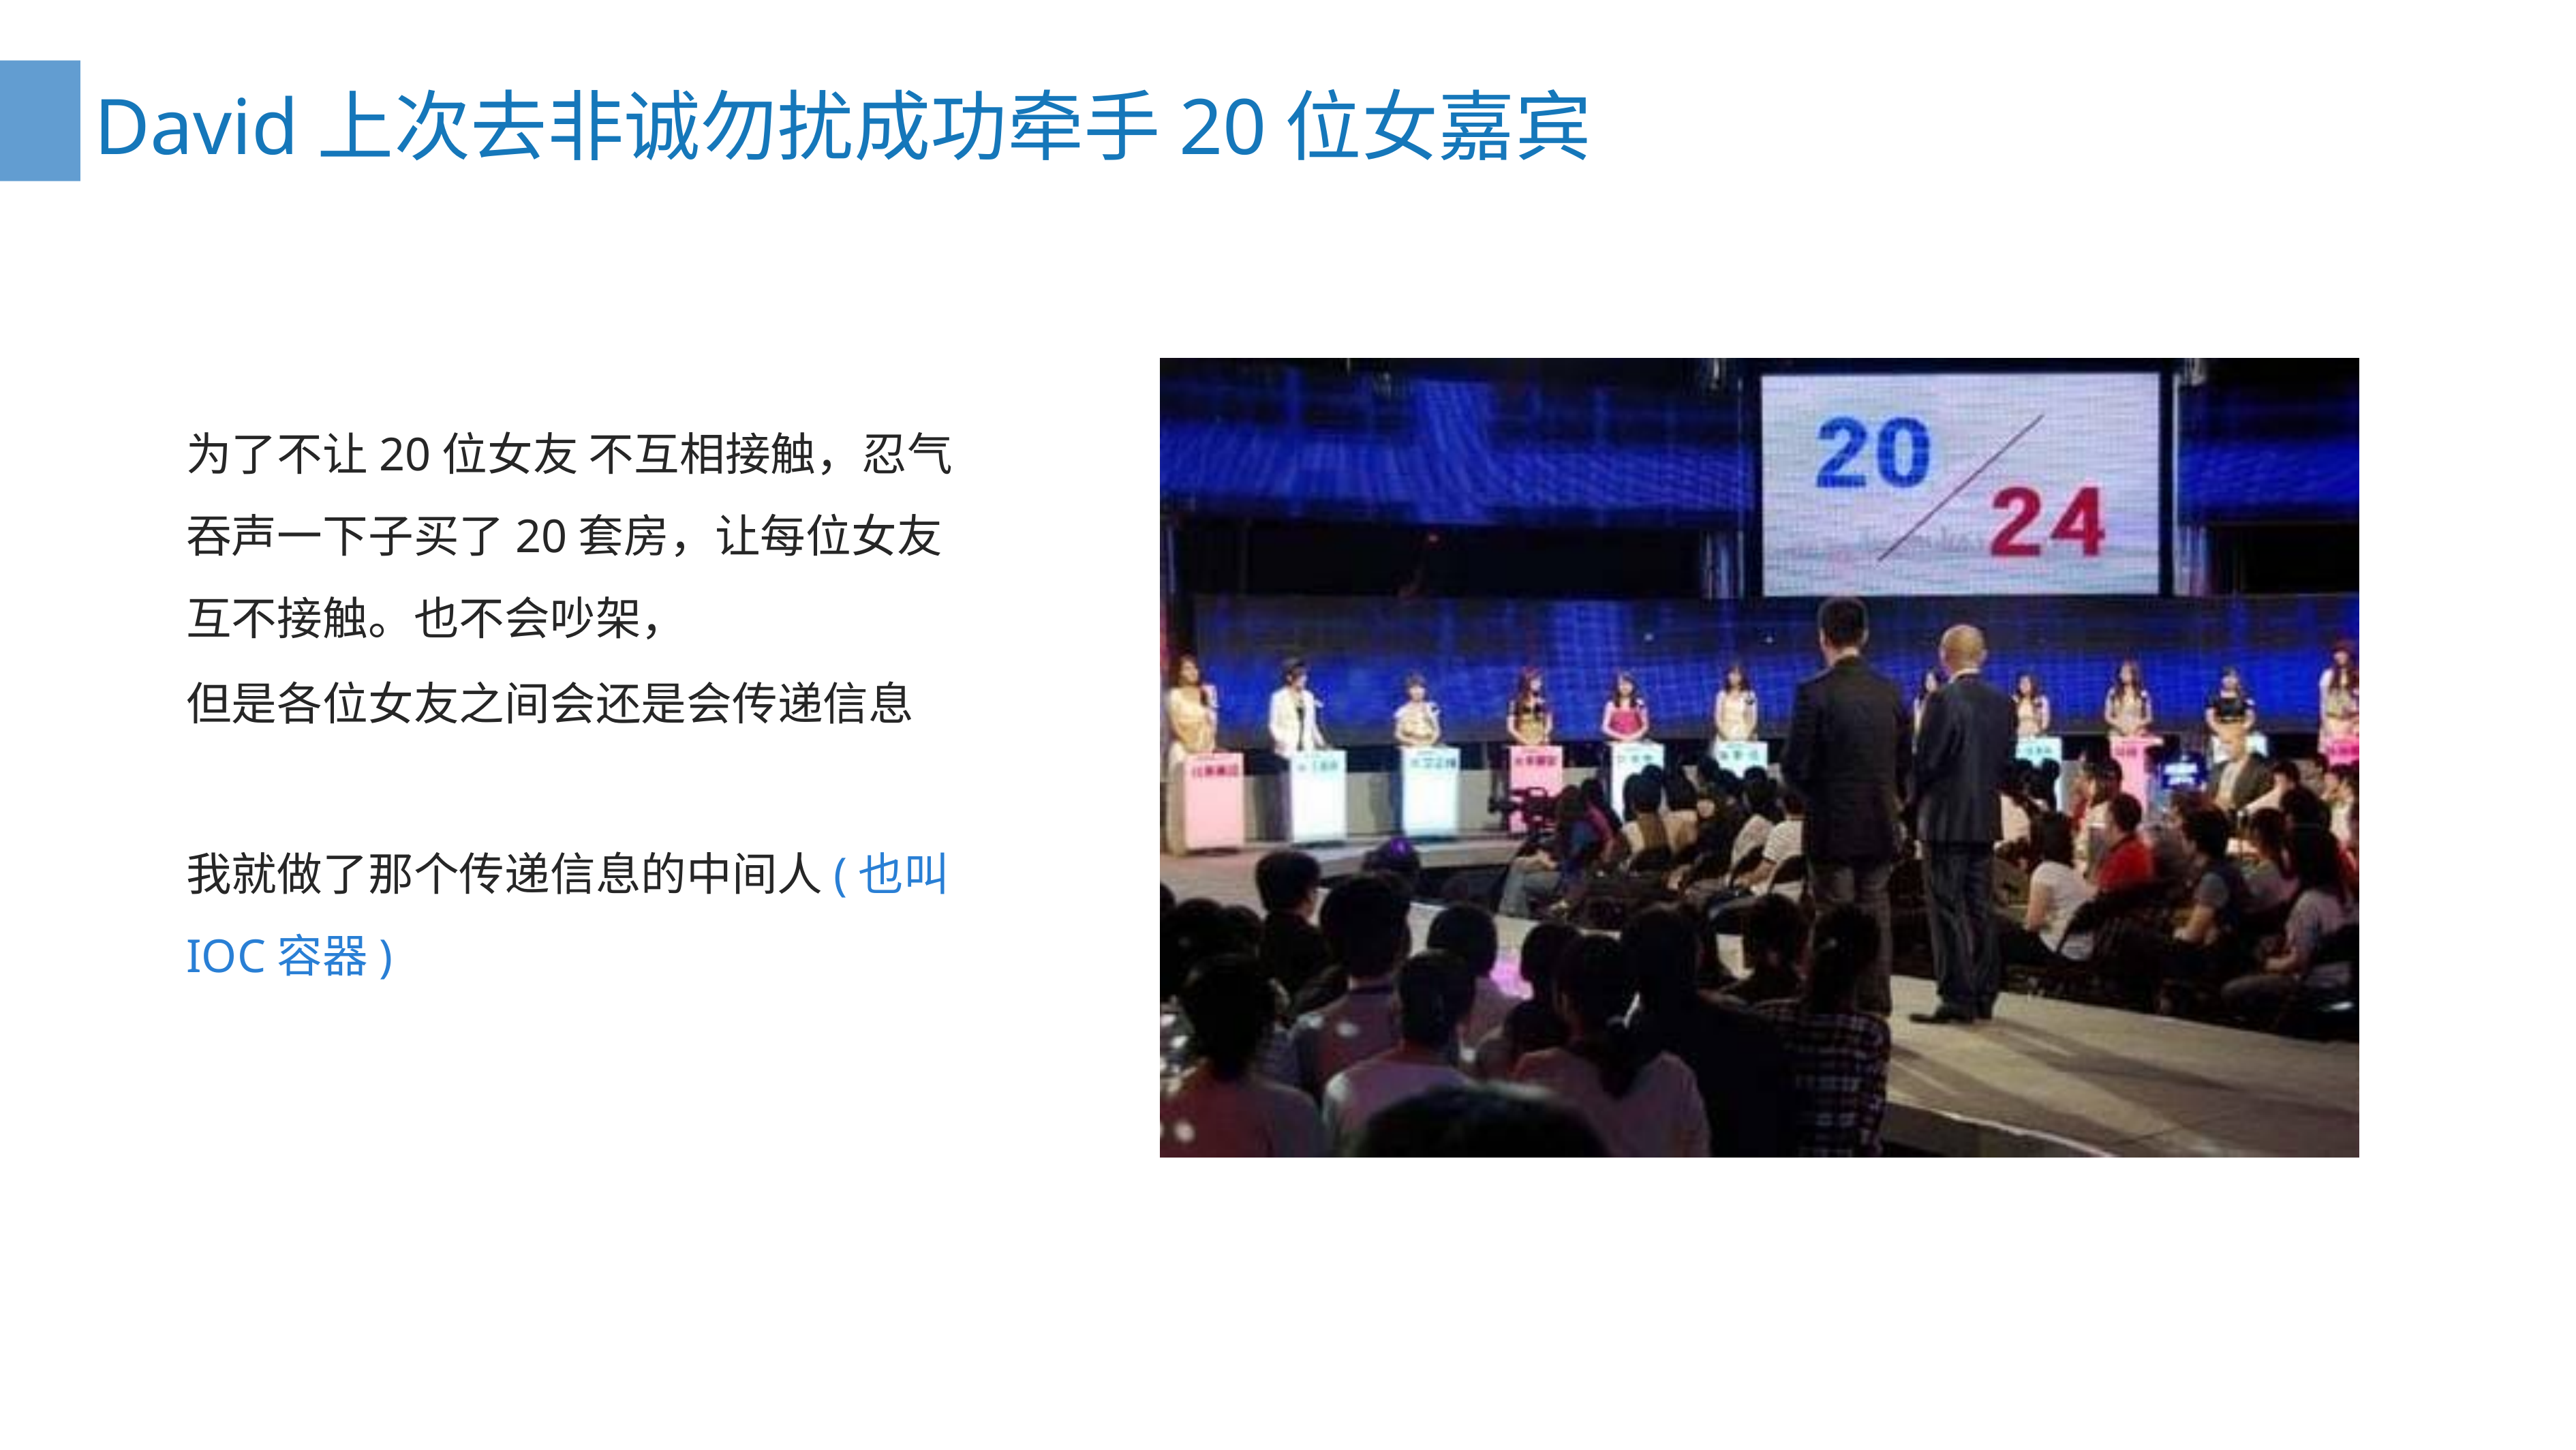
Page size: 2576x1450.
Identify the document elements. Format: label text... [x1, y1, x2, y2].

text_box 为了不让20位女友 不互相接触，忍气吞声一下子买了20套房，让每位女友互不接触。也不会吵架， 但是各位女友之间会还是会传递信息 我就做了那个传递信息的中间人(也叫IOC容器) [176, 393, 998, 1158]
picture [1160, 358, 2359, 1158]
text_box David上次去非诚勿扰成功牵手20位女嘉宾 [80, 61, 2496, 185]
